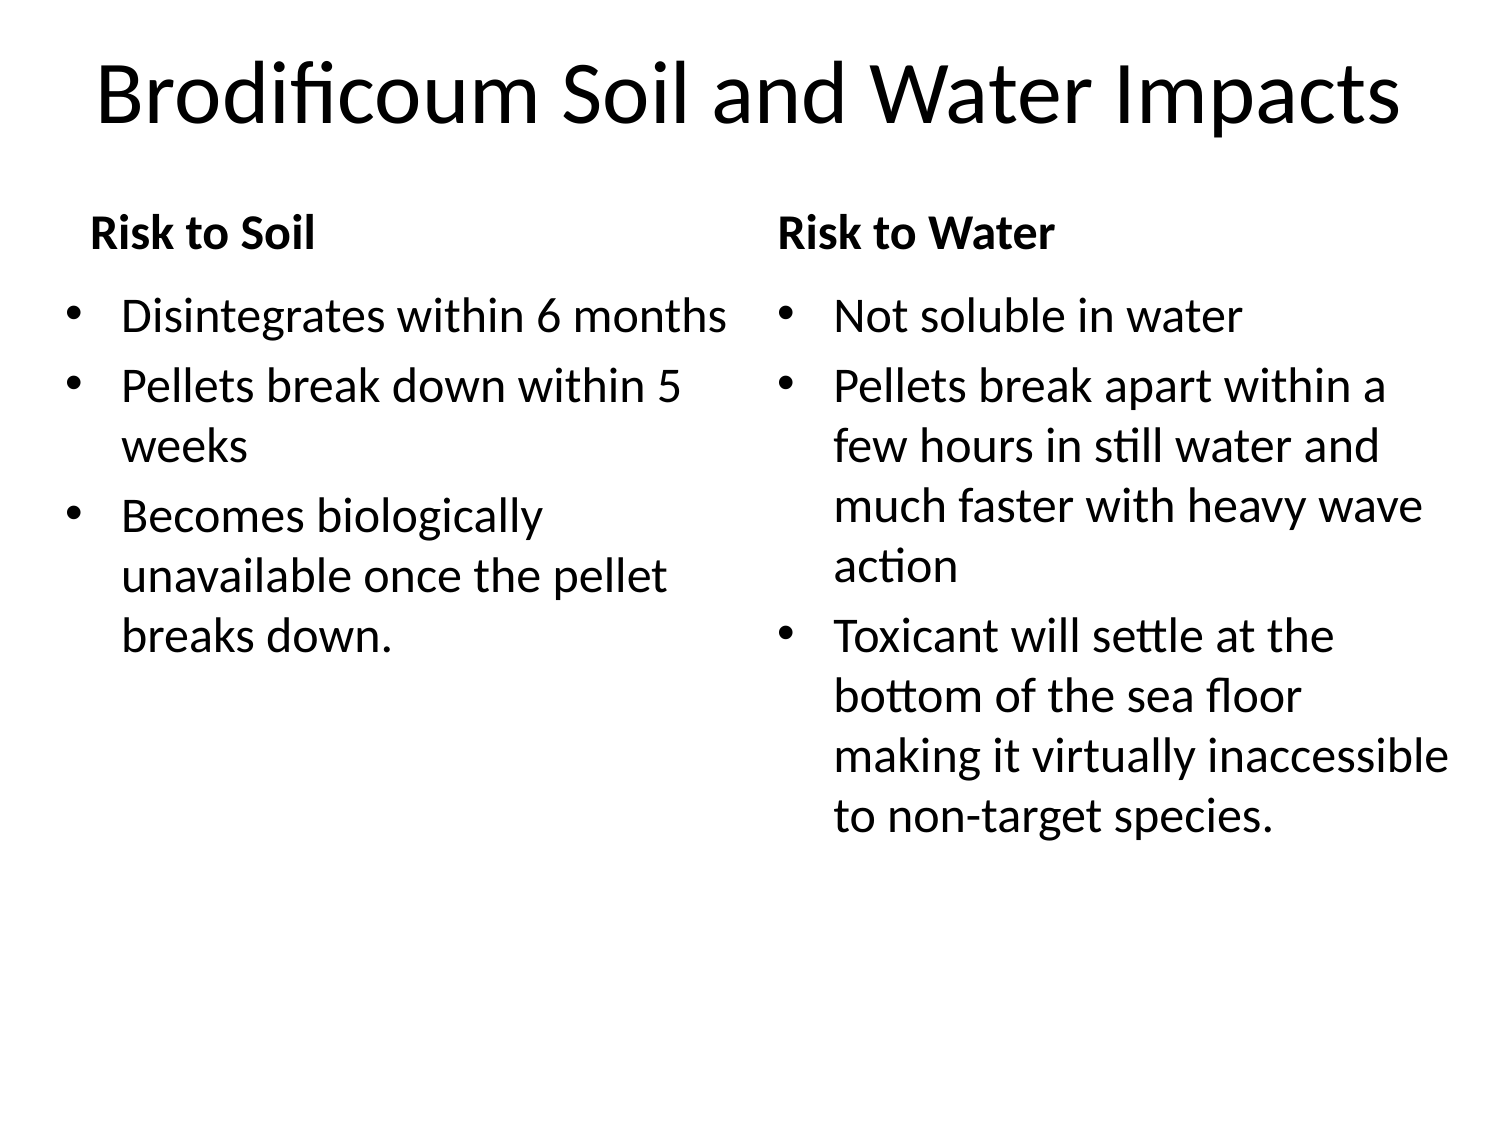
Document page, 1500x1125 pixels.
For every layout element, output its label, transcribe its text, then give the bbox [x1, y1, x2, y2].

list Not soluble in water Pellets break apart within a few hours in still water and much faster with heavy wave action Toxicant will settle at the bottom of the sea floor making it virtually inaccessible to non-target species. [761, 275, 1475, 1063]
list Risk to Water [762, 162, 1426, 268]
title Brodificoum Soil and Water Impacts [75, 24, 1425, 150]
list Disintegrates within 6 months Pellets break down within 5 weeks Becomes biologically unavailable once the pellet breaks down. [50, 275, 761, 1005]
list Risk to Soil [75, 162, 738, 268]
